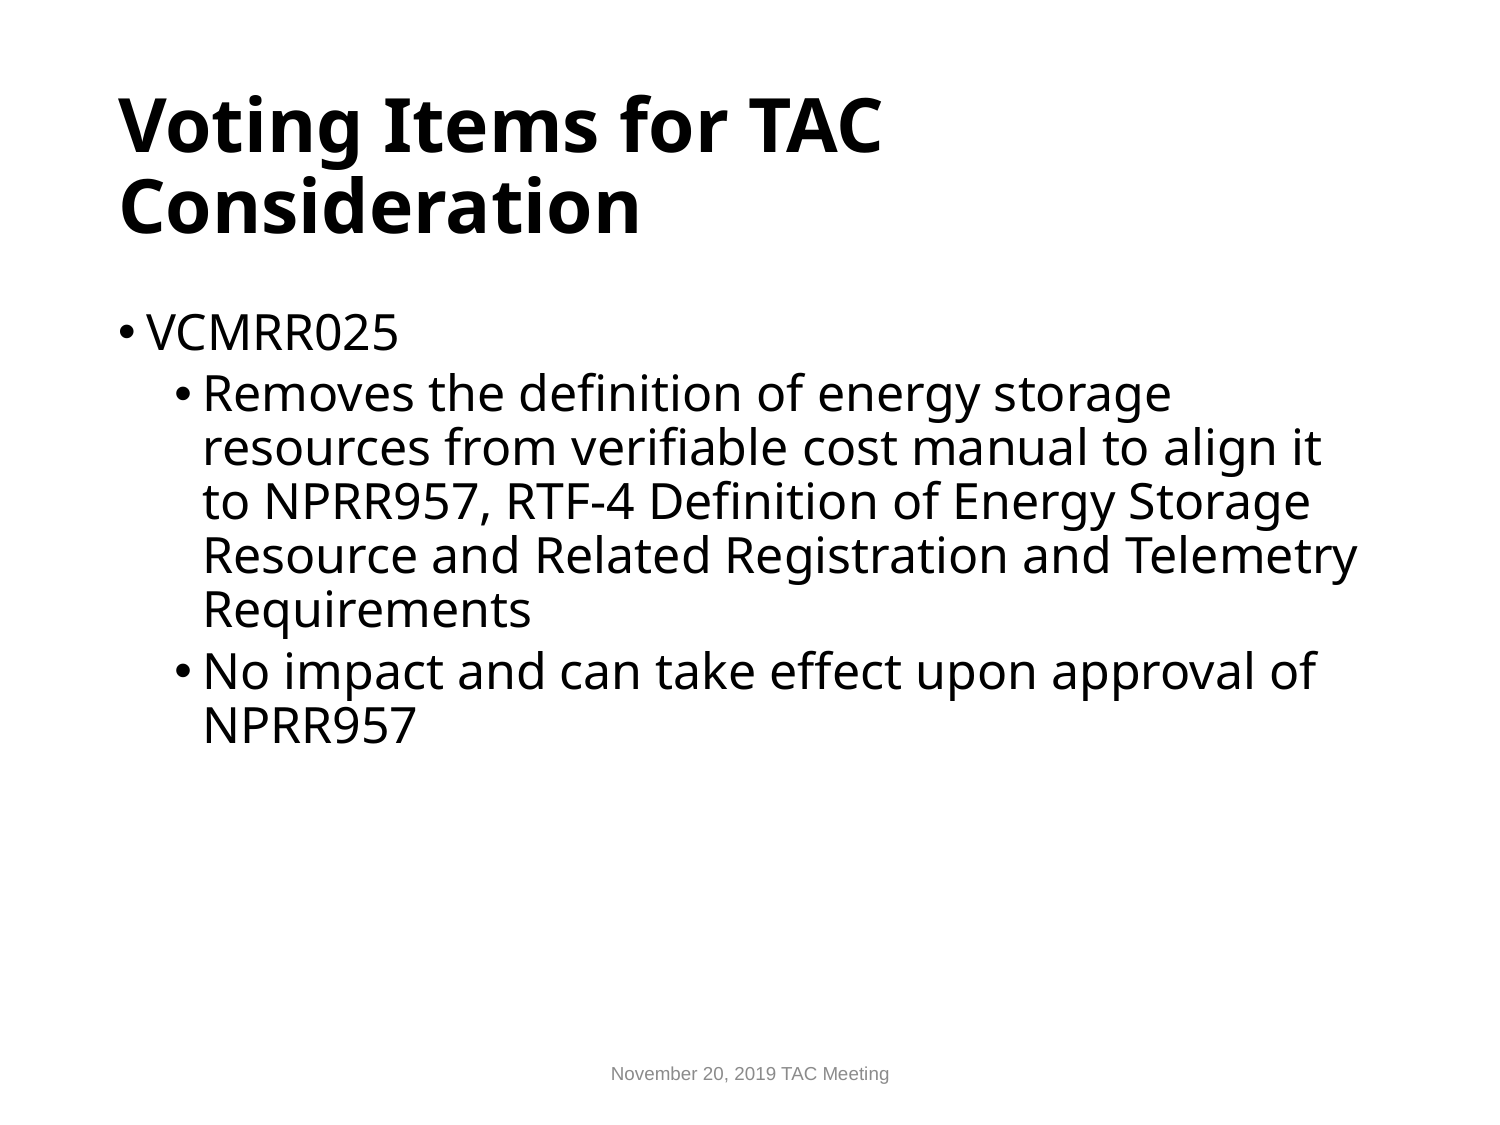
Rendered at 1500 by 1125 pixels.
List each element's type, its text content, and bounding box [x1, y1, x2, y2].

footer November 20, 2019 TAC Meeting [496, 1042, 1004, 1103]
list VCMRR025 Removes the definition of energy storage resources from verifiable cost manual to align it to NPRR957, RTF-4 Definition of Energy Storage Resource and Related Registration and Telemetry Requirements No impact and can take effect upon approval of NPRR957 [103, 299, 1397, 1014]
title Voting Items for TAC Consideration [103, 59, 1397, 278]
